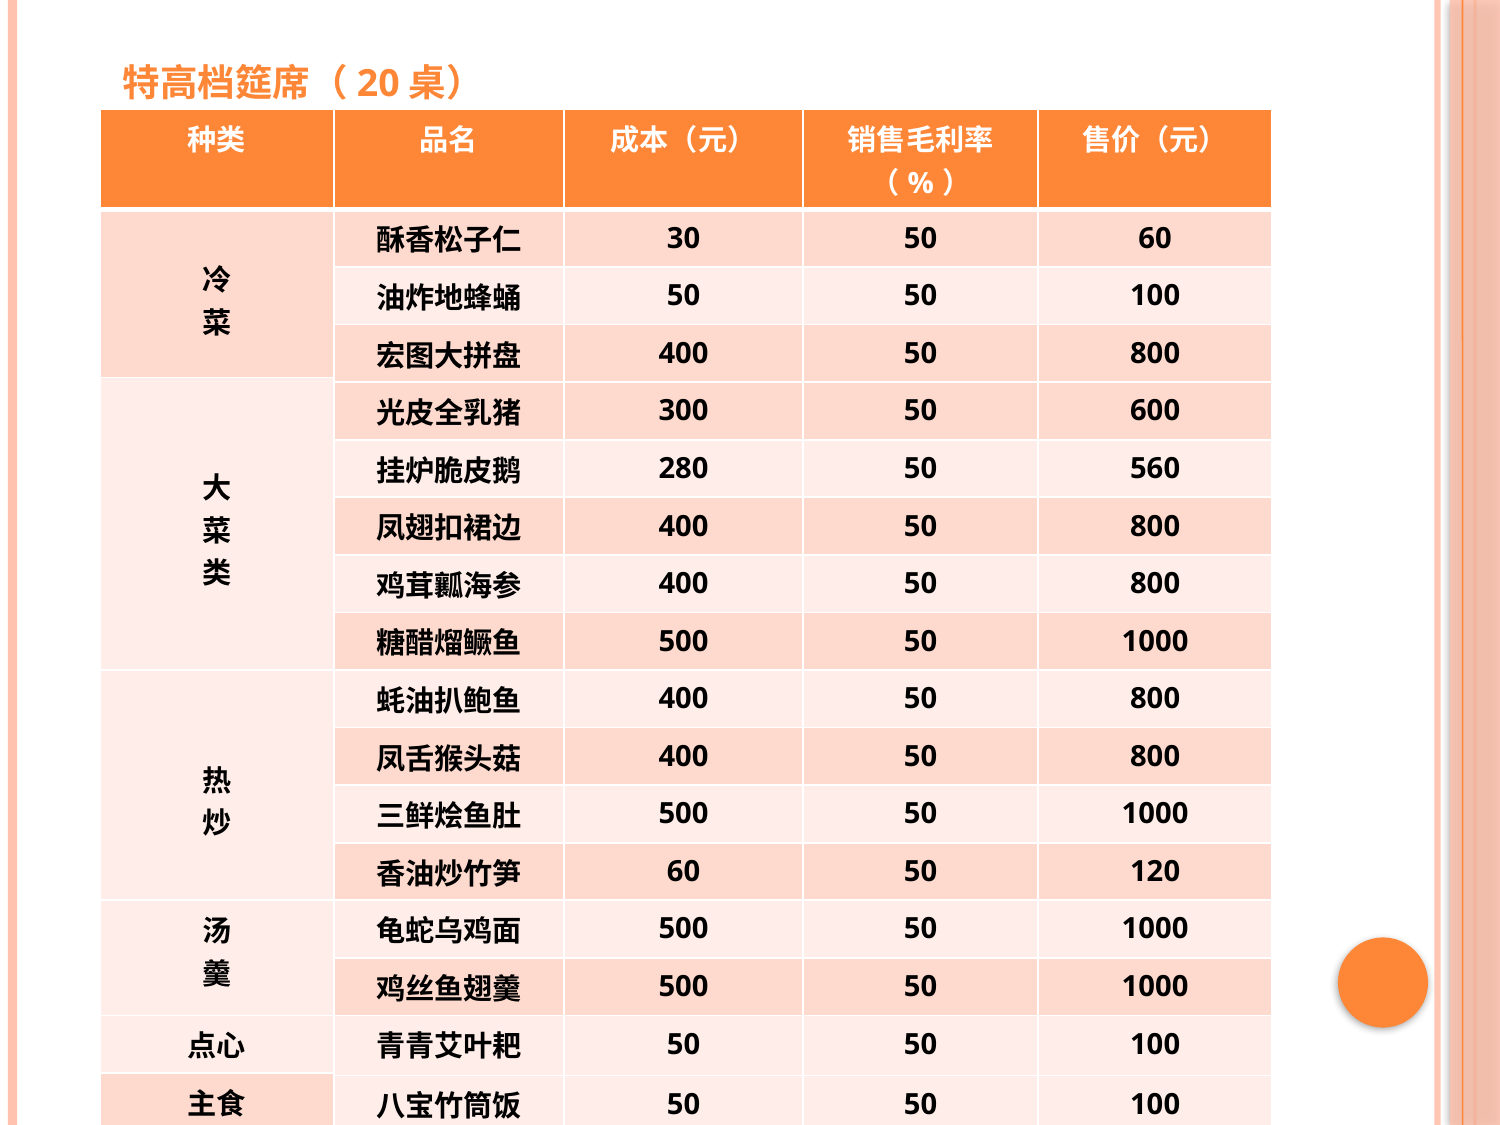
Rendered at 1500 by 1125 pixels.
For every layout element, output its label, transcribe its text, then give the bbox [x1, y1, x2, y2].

table_cell 560 [1039, 441, 1271, 496]
table_cell 凤翅扣裙边 [335, 498, 563, 554]
table_cell 糖醋熘鳜鱼 [335, 613, 563, 669]
table_cell 100 [1039, 1016, 1271, 1075]
table_cell 50 [804, 671, 1037, 727]
table_cell 60 [565, 844, 802, 899]
table_cell 50 [804, 613, 1037, 669]
table_cell 50 [804, 498, 1037, 554]
table_cell 宏图大拼盘 [335, 325, 563, 381]
table_cell 280 [565, 441, 802, 496]
table_cell 大 菜 类 [101, 378, 333, 669]
table_cell 蚝油扒鲍鱼 [335, 671, 563, 727]
table_cell 400 [565, 325, 802, 381]
table_cell 50 [565, 268, 802, 324]
table_cell 鸡茸瓤海参 [335, 556, 563, 612]
table_header 种类 [101, 110, 333, 207]
table_cell 50 [804, 383, 1037, 439]
table_cell 400 [565, 556, 802, 612]
table_cell 500 [565, 959, 802, 1015]
table_cell 300 [565, 383, 802, 439]
table_cell 50 [565, 1016, 802, 1075]
table_cell 800 [1039, 325, 1271, 381]
table_cell 50 [804, 901, 1037, 957]
table_header 售价（元） [1039, 110, 1271, 207]
table_cell 120 [1039, 844, 1271, 899]
table_cell 50 [804, 728, 1037, 784]
table_cell 光皮全乳猪 [335, 383, 563, 439]
table_cell 50 [804, 844, 1037, 899]
table_header 成本（元） [565, 110, 802, 207]
table_cell 香油炒竹笋 [335, 844, 563, 899]
table_cell 鸡丝鱼翅羹 [335, 959, 563, 1015]
table_cell 1000 [1039, 901, 1271, 957]
table_cell 50 [804, 325, 1037, 381]
table_cell 500 [565, 901, 802, 957]
table_cell 汤 羹 [101, 901, 333, 1015]
table_cell 50 [804, 1076, 1037, 1125]
table_cell 1000 [1039, 613, 1271, 669]
table_cell 八宝竹筒饭 [335, 1076, 563, 1125]
table_cell 600 [1039, 383, 1271, 439]
table_cell 800 [1039, 728, 1271, 784]
table_cell 400 [565, 498, 802, 554]
table_cell 点心 [101, 1016, 333, 1072]
table_cell 酥香松子仁 [335, 212, 563, 266]
table_cell 凤舌猴头菇 [335, 728, 563, 784]
table_cell 500 [565, 786, 802, 842]
table_cell 挂炉脆皮鹅 [335, 441, 563, 496]
table_cell 800 [1039, 671, 1271, 727]
table_cell 50 [804, 556, 1037, 612]
table_header 品名 [335, 110, 563, 207]
table_header 销售毛利率（%） [804, 110, 1037, 207]
table_cell 龟蛇乌鸡面 [335, 901, 563, 957]
table_cell 1000 [1039, 786, 1271, 842]
text_box 特高档筵席（20桌） [108, 51, 550, 111]
table_cell 三鲜烩鱼肚 [335, 786, 563, 842]
table_cell 500 [565, 613, 802, 669]
table_cell 30 [565, 212, 802, 266]
table_cell 100 [1039, 1076, 1271, 1125]
table_cell 50 [804, 959, 1037, 1015]
table_cell 50 [804, 786, 1037, 842]
table_cell 冷 菜 [101, 212, 333, 377]
table_cell 主食 [101, 1074, 333, 1125]
table_cell 50 [804, 268, 1037, 324]
table_cell 50 [565, 1076, 802, 1125]
table_cell 50 [804, 212, 1037, 266]
table_cell 油炸地蜂蛹 [335, 268, 563, 324]
table_cell 400 [565, 728, 802, 784]
table_cell 青青艾叶耙 [335, 1016, 563, 1075]
table_cell 100 [1039, 268, 1271, 324]
table_cell 50 [804, 1016, 1037, 1075]
table_cell 热 炒 [101, 671, 333, 899]
table_cell 1000 [1039, 959, 1271, 1015]
table_cell 60 [1039, 212, 1271, 266]
table_cell 50 [804, 441, 1037, 496]
table_cell 800 [1039, 556, 1271, 612]
table_cell 800 [1039, 498, 1271, 554]
table_cell 400 [565, 671, 802, 727]
